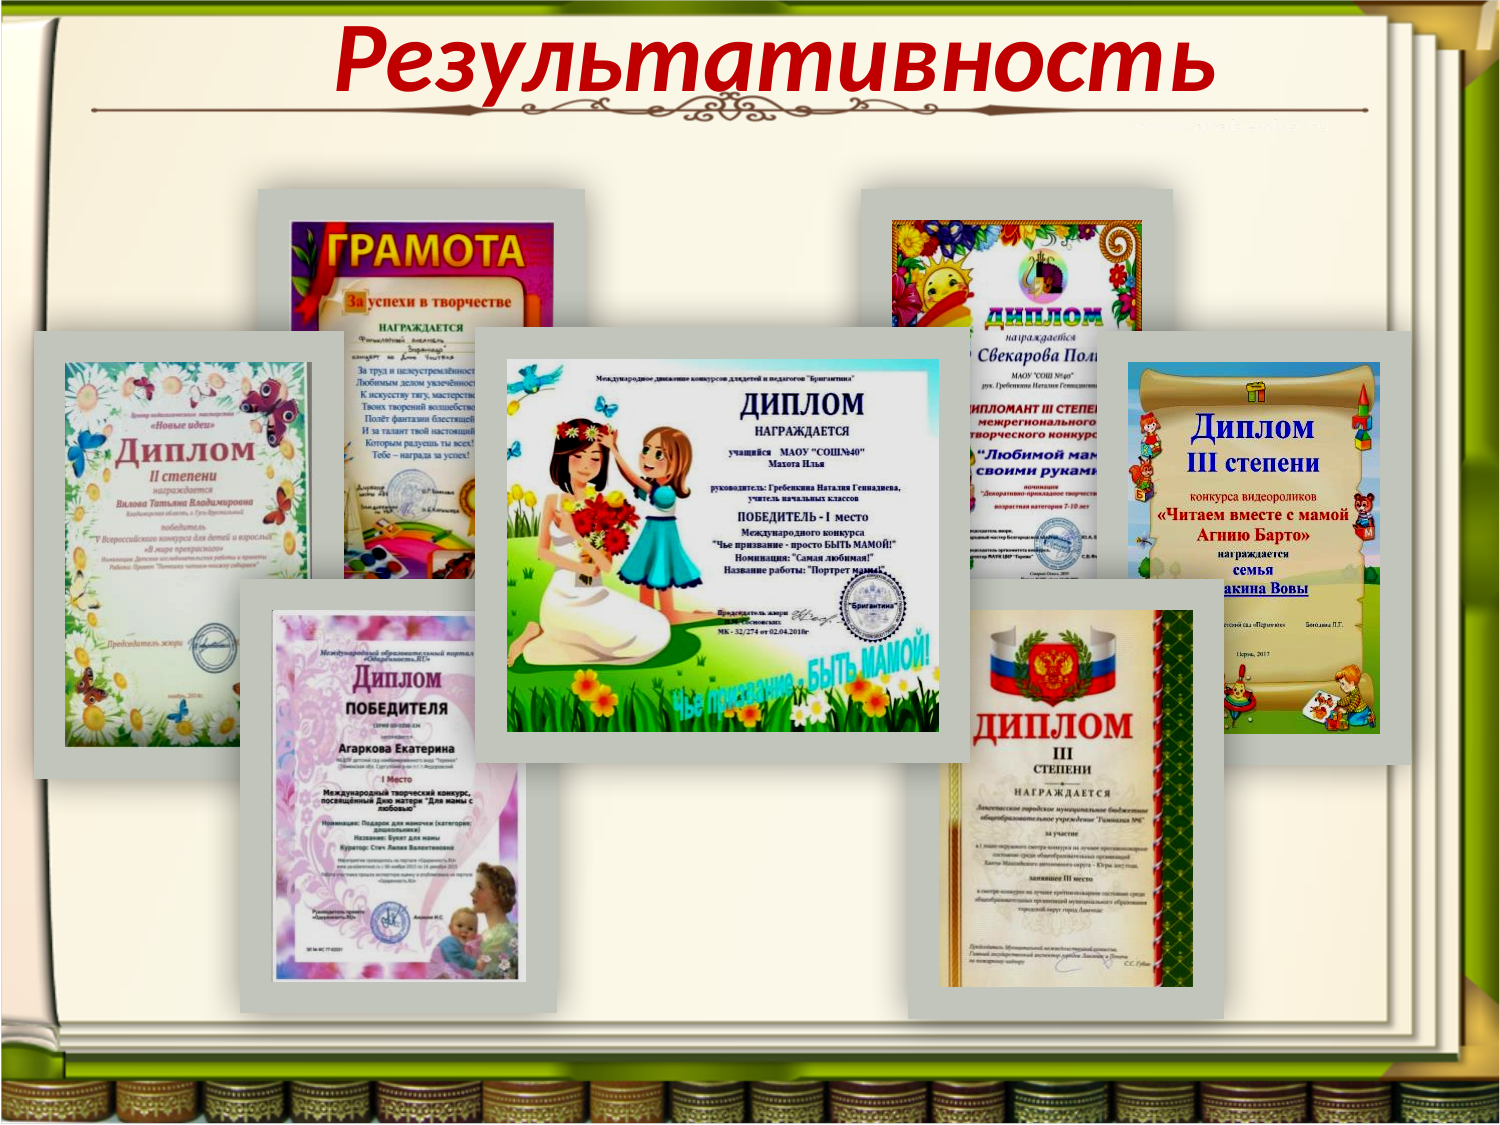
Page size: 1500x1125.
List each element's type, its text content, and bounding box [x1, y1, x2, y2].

text_box Результативность [318, 0, 1232, 50]
picture [0, 0, 1500, 1125]
